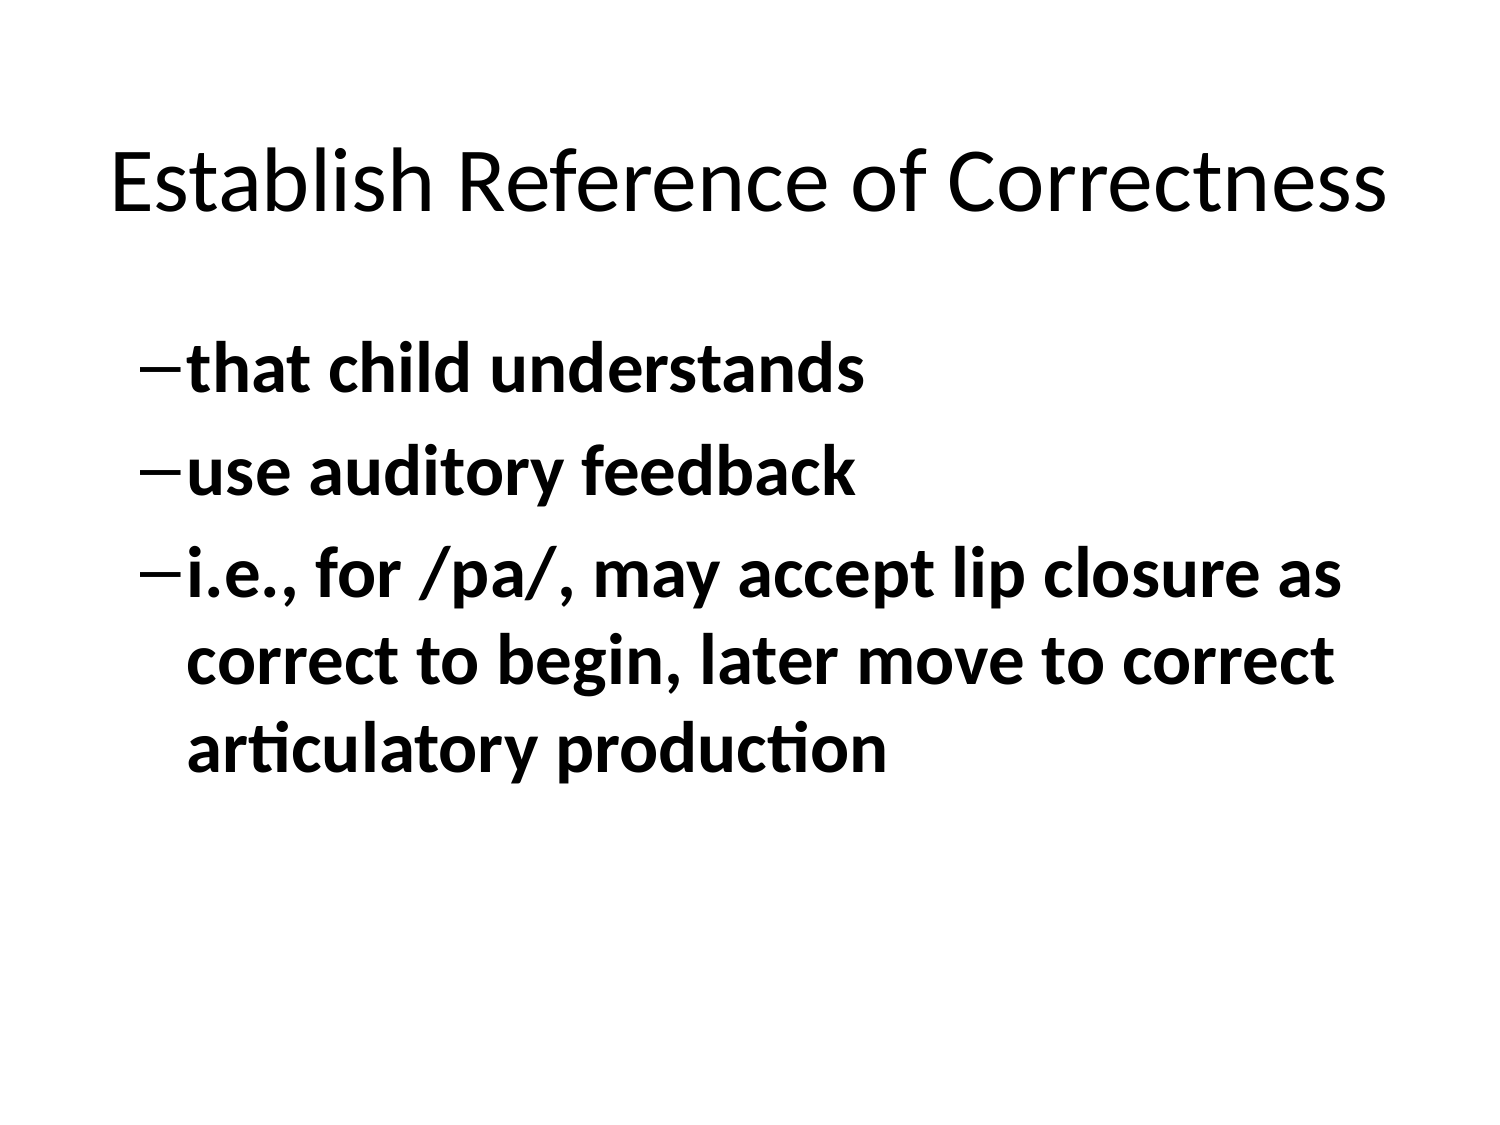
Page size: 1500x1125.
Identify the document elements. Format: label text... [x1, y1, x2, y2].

title Establish Reference of Correctness [0, 75, 1500, 275]
list that child understands use auditory feedback i.e., for /pa/, may accept lip closure as correct to begin, later move to correct articulatory production [50, 312, 1438, 1063]
